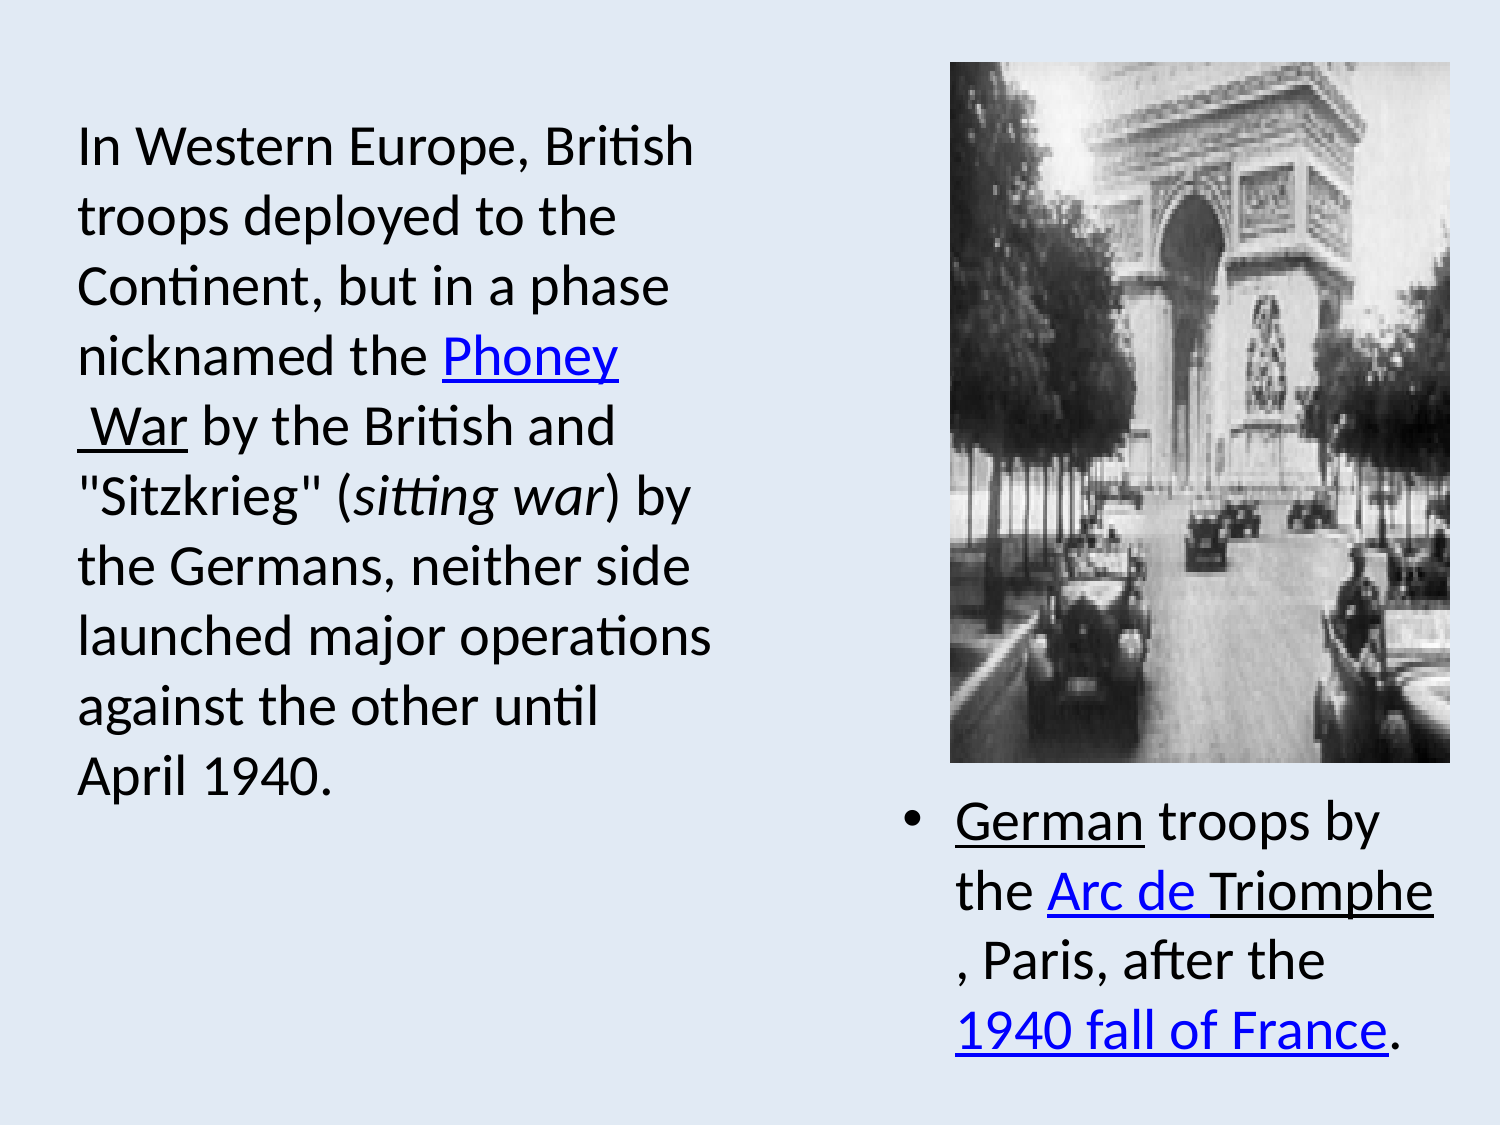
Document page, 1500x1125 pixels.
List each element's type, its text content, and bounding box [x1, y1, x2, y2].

text_box In Western Europe, British troops deployed to the Continent, but in a phase nicknamed the Phoney War by the British and "Sitzkrieg" (sitting war) by the Germans, neither side launched major operations against the other until April 1940. [62, 99, 738, 815]
list German troops by the Arc de Triomphe, Paris, after the 1940 fall of France. [887, 774, 1450, 1125]
picture [949, 62, 1451, 763]
